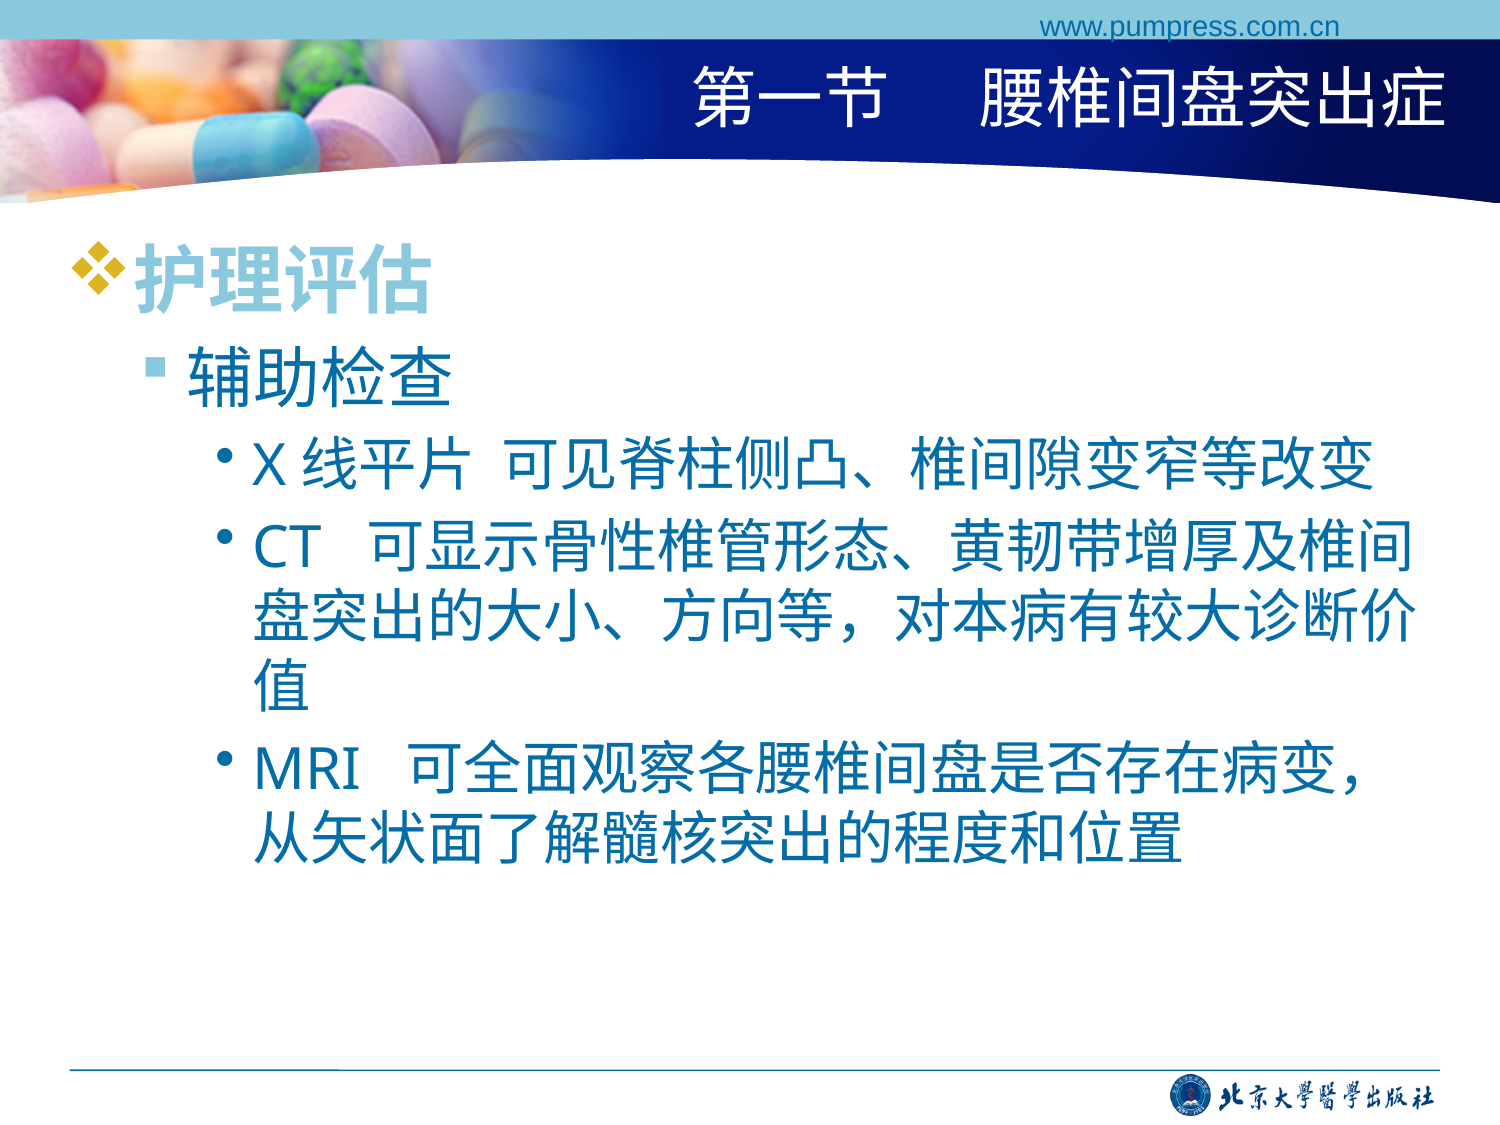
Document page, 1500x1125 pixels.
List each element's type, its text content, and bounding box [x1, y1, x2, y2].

picture [0, 40, 1500, 203]
title 第一节 腰椎间盘突出症 [137, 49, 1463, 143]
picture [1170, 1074, 1436, 1118]
slide_number www.pumpress.com.cn [1025, 0, 1463, 38]
list 护理评估 辅助检查 X线平片 可见脊柱侧凸、椎间隙变窄等改变 CT 可显示骨性椎管形态、黄韧带增厚及椎间盘突出的大小、方向等，对本病有较大诊断价值 MRI 可全面观察各腰椎间盘是否存在病变，从矢状面了解髓核突出的程度和位置 [49, 224, 1463, 1026]
